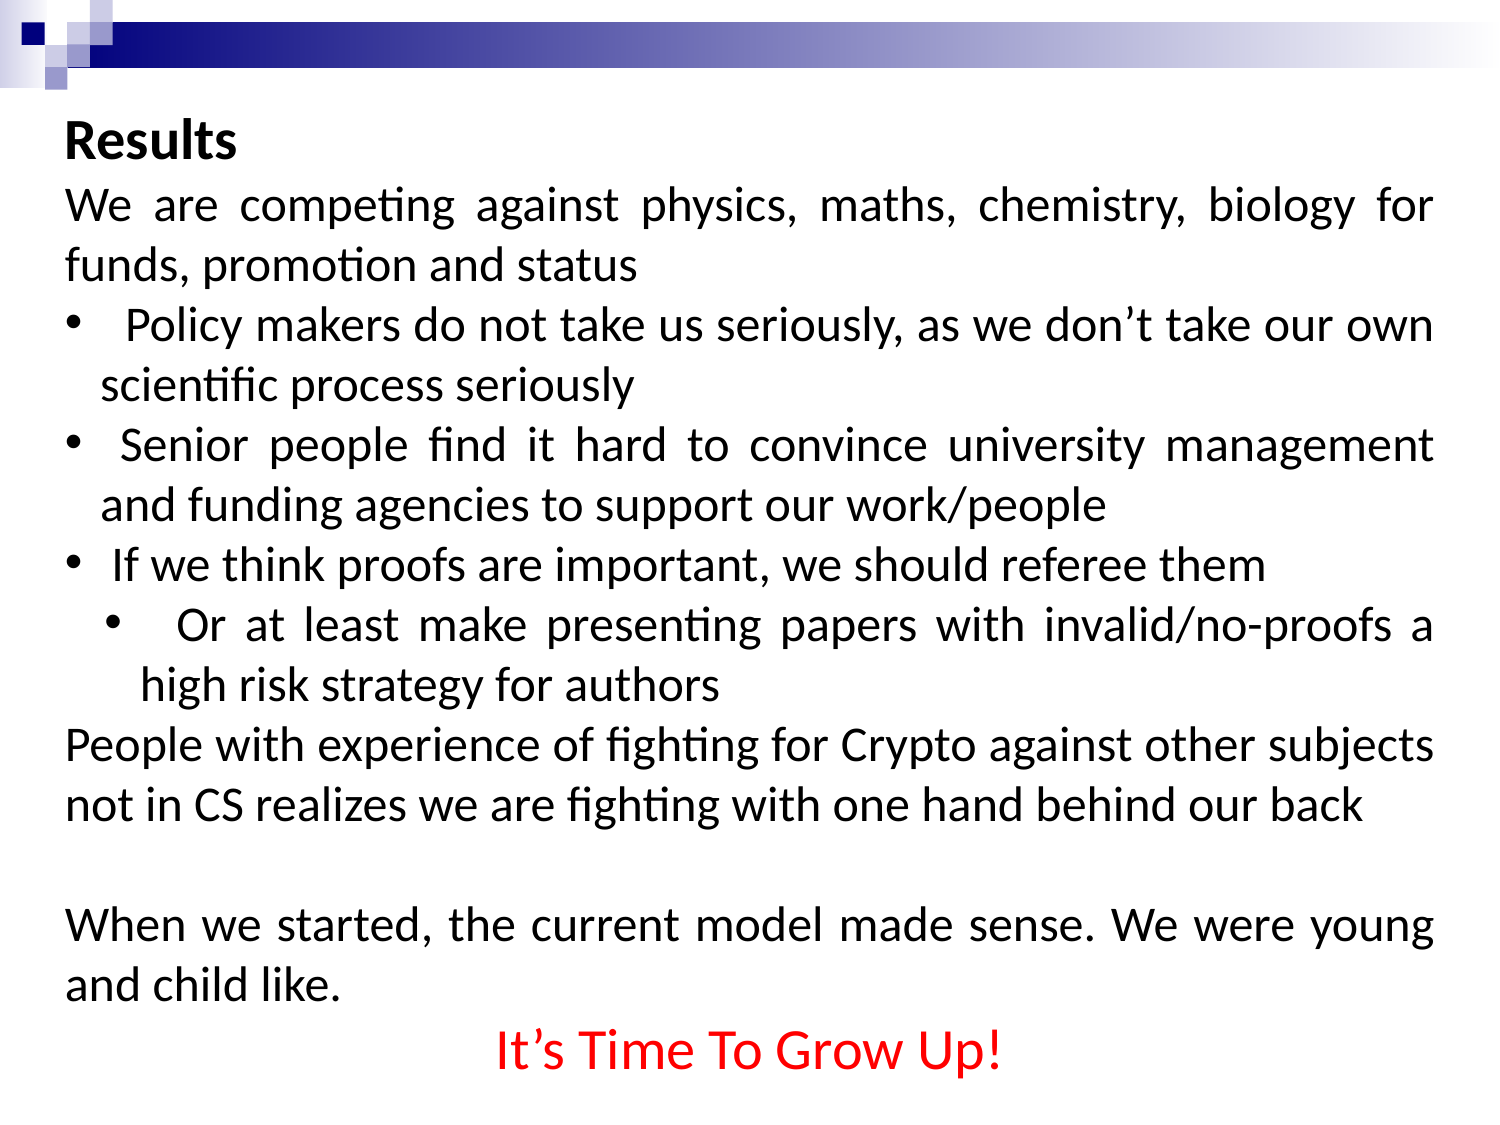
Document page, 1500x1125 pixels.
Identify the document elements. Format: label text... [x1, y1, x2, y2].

text_box Results We are competing against physics, maths, chemistry, biology for funds, promotion and status Policy makers do not take us seriously, as we don’t take our own scientific process seriously Senior people find it hard to convince university management and funding agencies to support our work/people If we think proofs are important, we should referee them Or at least make presenting papers with invalid/no-proofs a high risk strategy for authors People with experience of fighting for Crypto against other subjects not in CS realizes we are fighting with one hand behind our back When we started, the current model made sense. We were young and child like. It’s Time To Grow Up! [50, 93, 1450, 1089]
